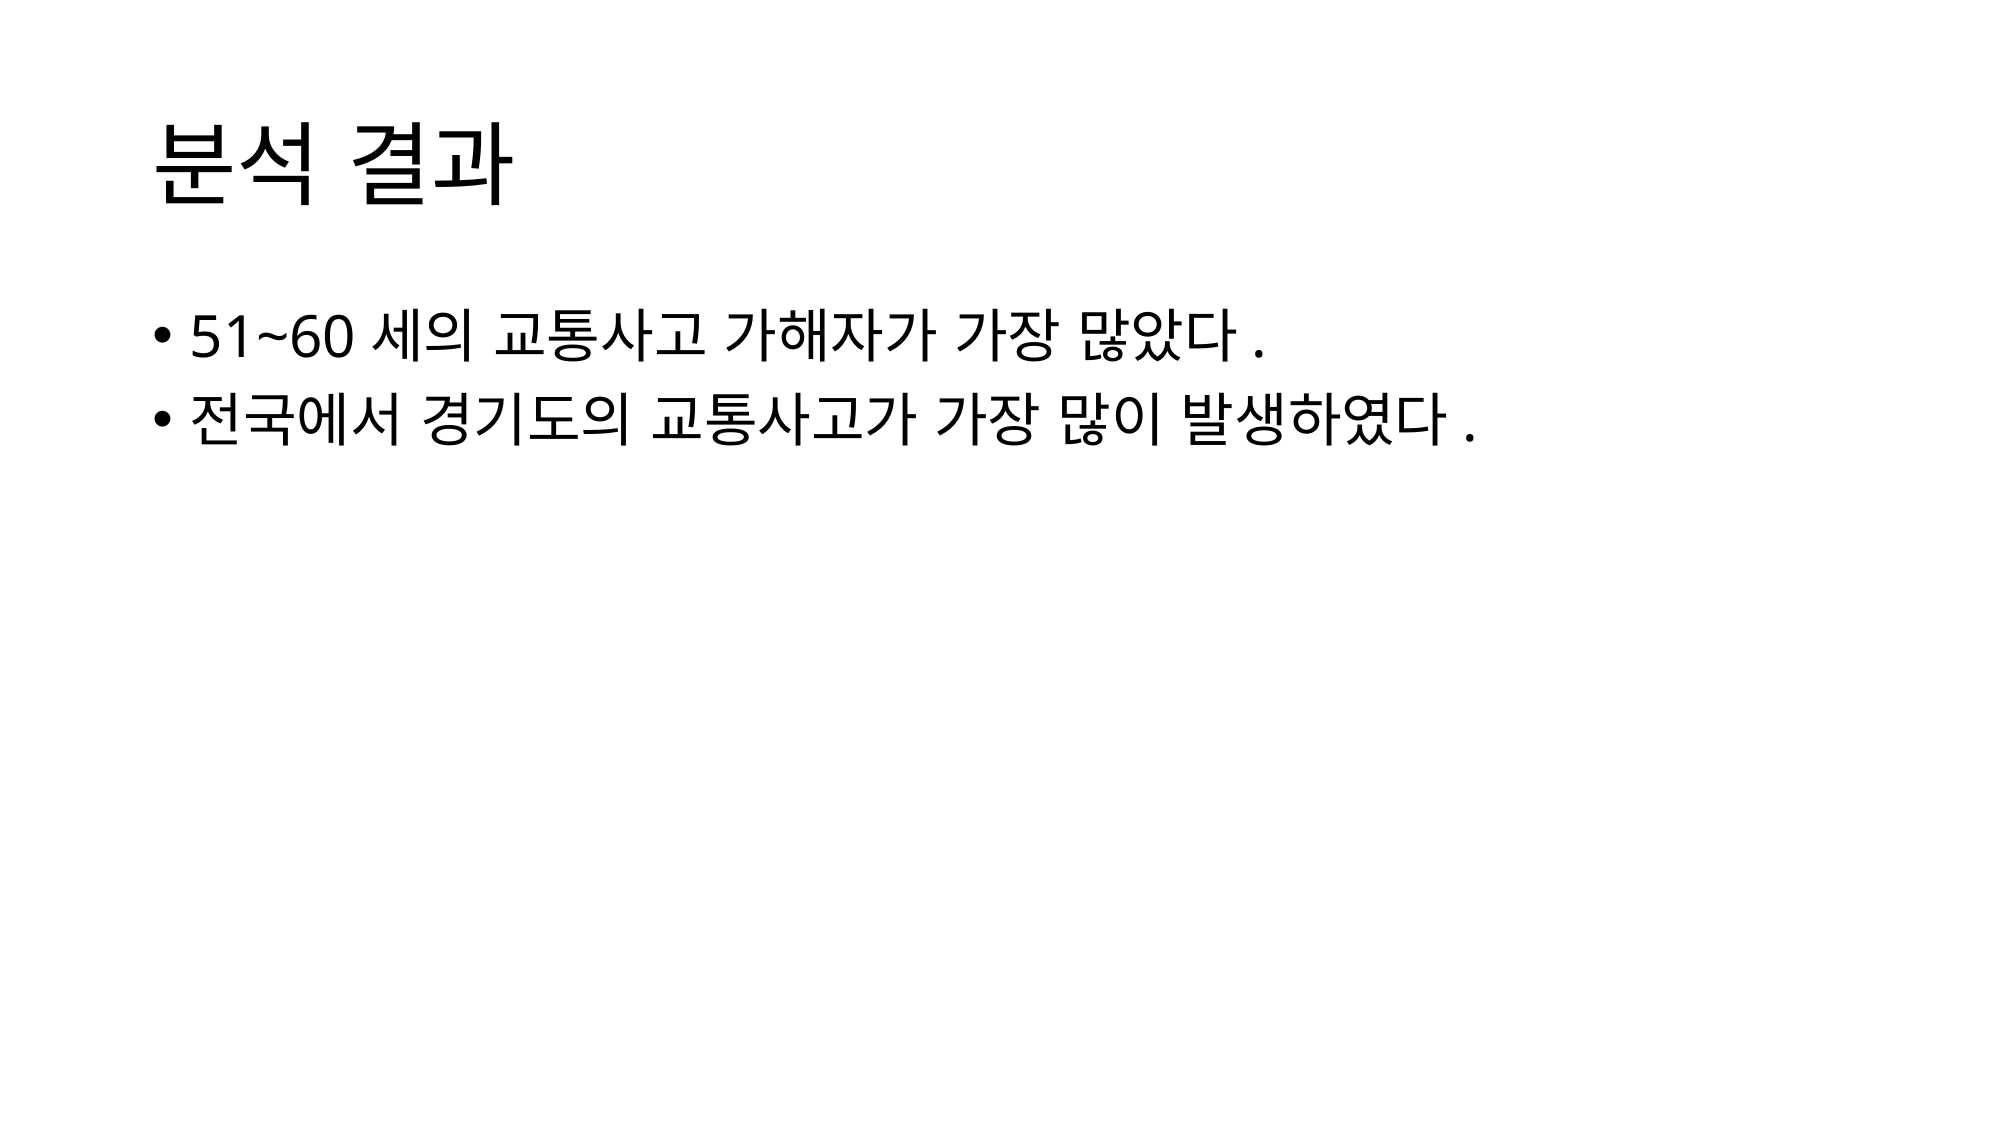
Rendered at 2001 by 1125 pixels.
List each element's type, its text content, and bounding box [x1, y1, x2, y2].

title 분석 결과 [137, 59, 1863, 278]
list 51~60세의 교통사고 가해자가 가장 많았다. 전국에서 경기도의 교통사고가 가장 많이 발생하였다. [137, 299, 1863, 1014]
